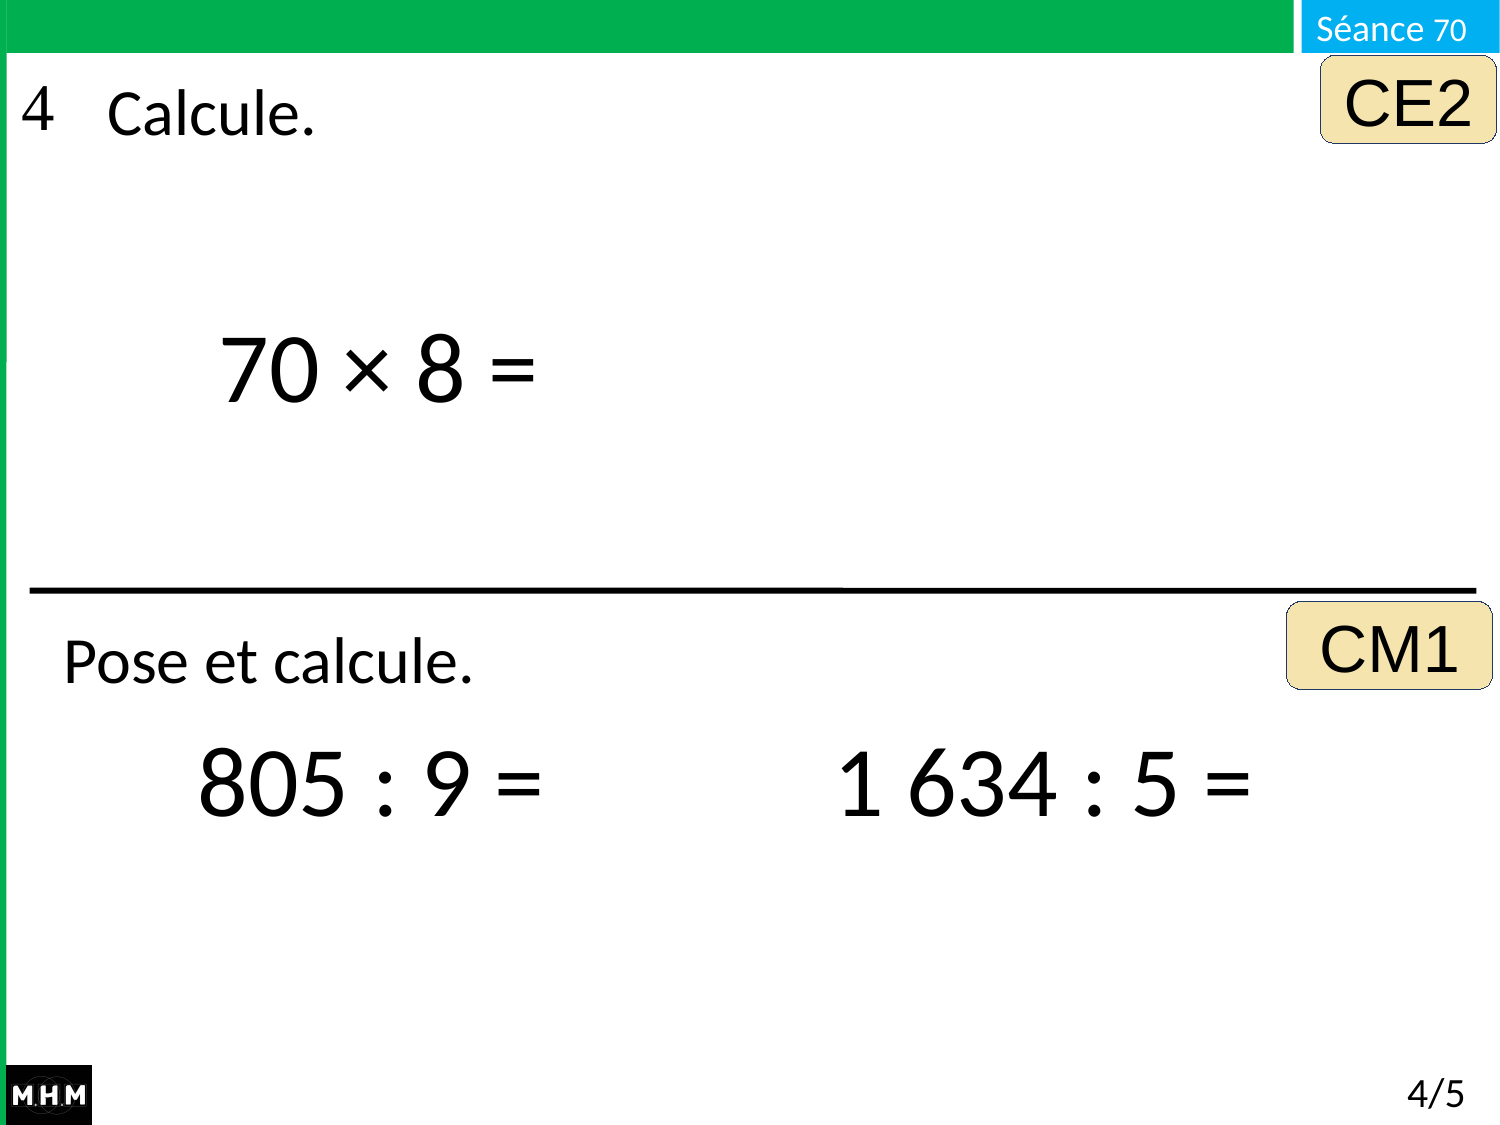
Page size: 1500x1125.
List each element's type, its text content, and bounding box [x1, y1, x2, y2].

text_box Pose et calcule. [48, 619, 620, 706]
text_box 70 × 8 = [96, 295, 683, 430]
text_box CM1 [1286, 601, 1493, 690]
text_box 805 : 9 = [96, 708, 668, 844]
list 4/5 [1373, 1064, 1500, 1125]
title Calcule. [92, 71, 1387, 158]
text_box 1 634 : 5 = [768, 708, 1340, 844]
text_box CE2 [1320, 55, 1497, 144]
picture [6, 1065, 92, 1125]
